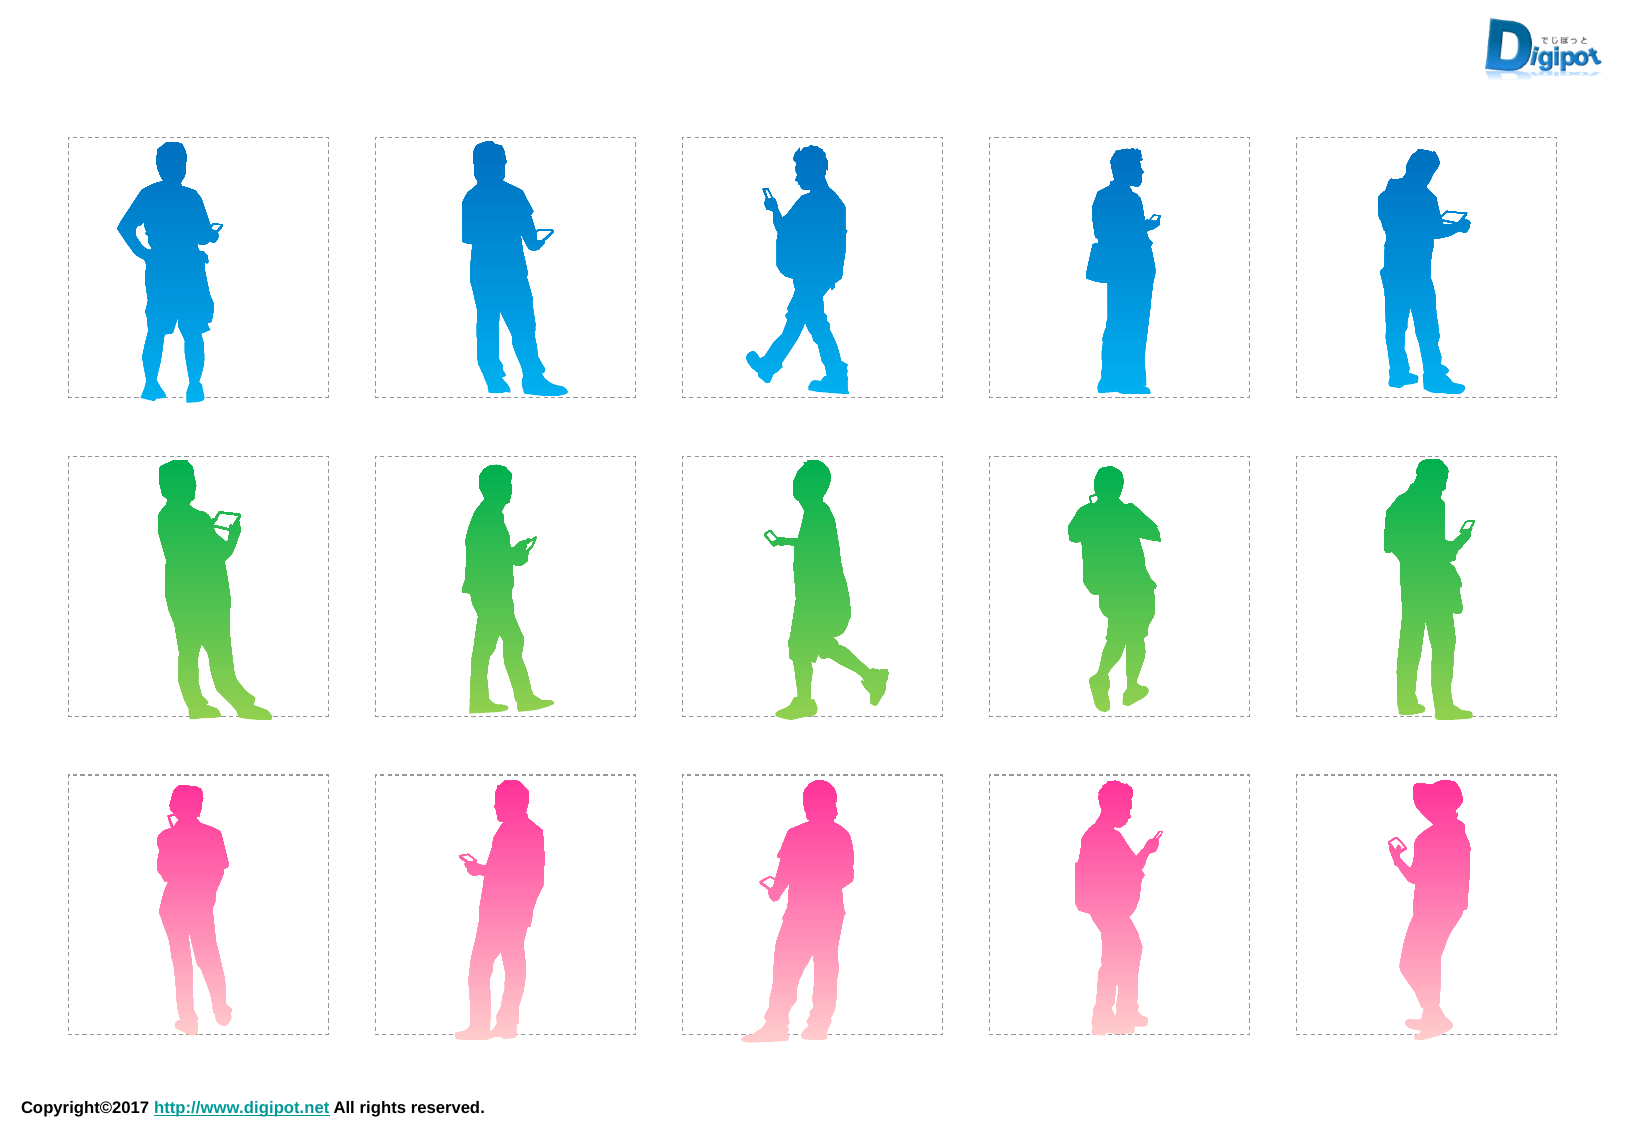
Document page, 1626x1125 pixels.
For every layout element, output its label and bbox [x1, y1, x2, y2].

text_box [454, 780, 546, 1041]
text_box [1383, 459, 1476, 721]
text_box [1074, 780, 1164, 1036]
text_box [461, 140, 568, 397]
text_box [741, 780, 854, 1043]
text_box [746, 144, 849, 395]
text_box [117, 141, 224, 403]
text_box [1068, 466, 1162, 712]
picture [1485, 18, 1602, 82]
text_box [764, 459, 889, 721]
text_box [1388, 780, 1471, 1041]
text_box [1085, 148, 1162, 395]
text_box [157, 459, 273, 721]
text_box [461, 464, 555, 714]
text_box [1377, 148, 1471, 395]
text_box [157, 784, 232, 1036]
